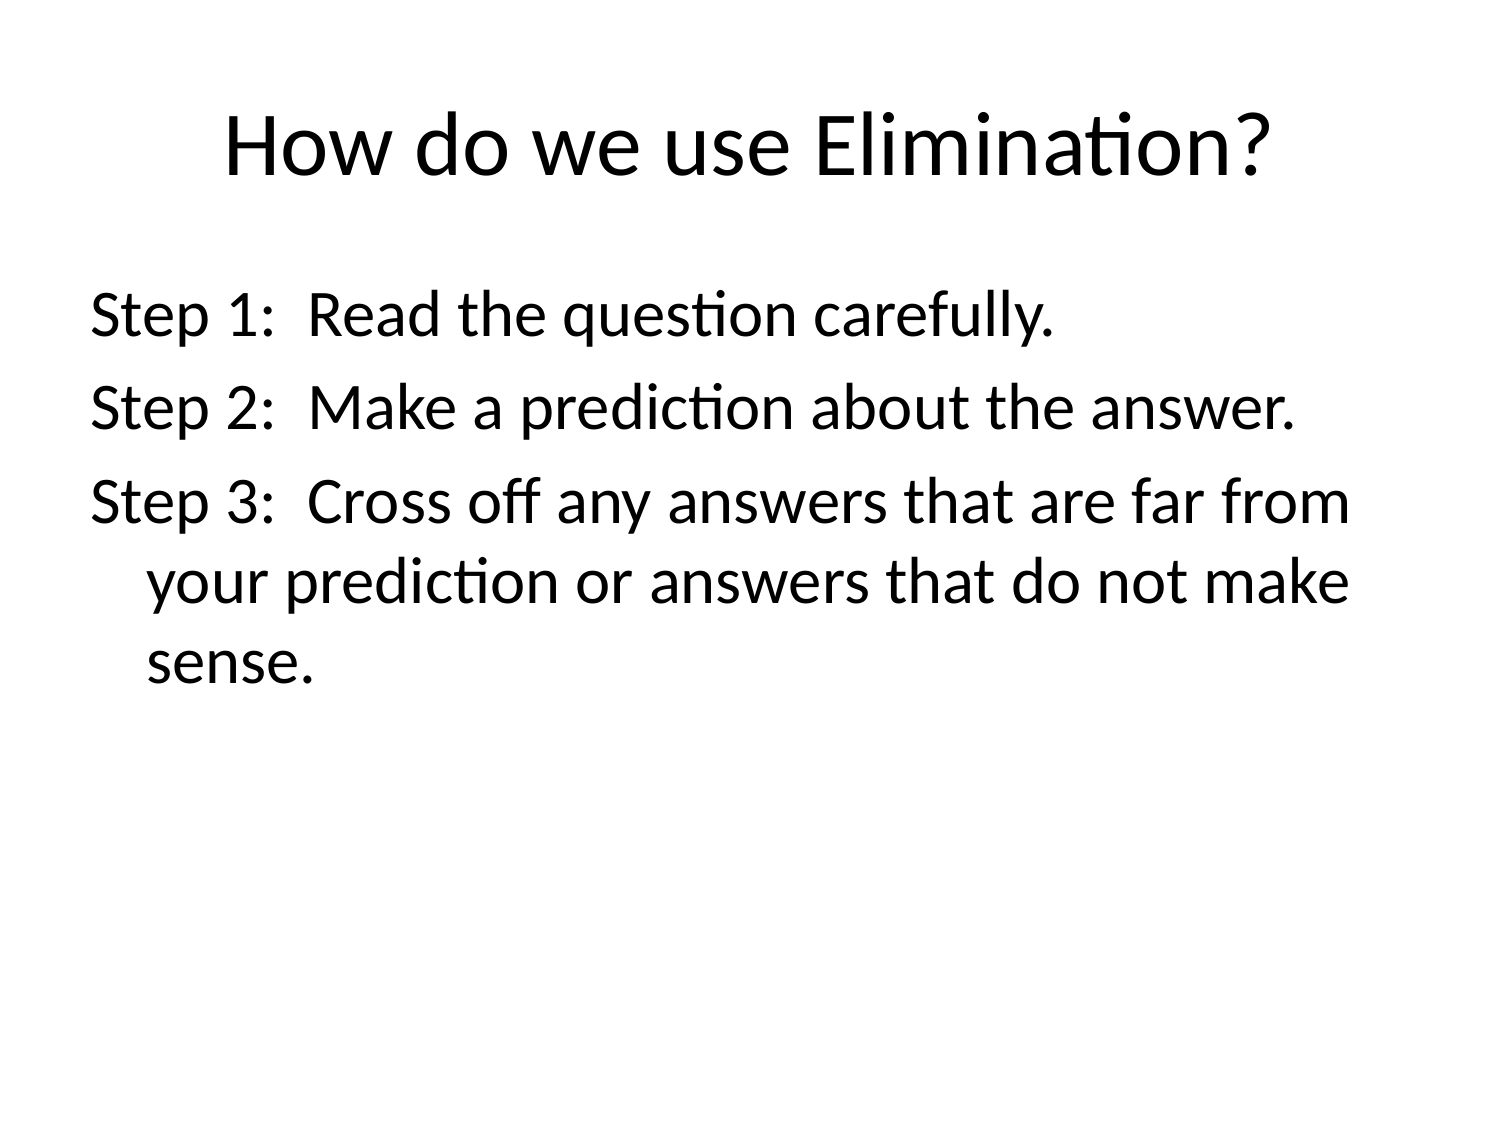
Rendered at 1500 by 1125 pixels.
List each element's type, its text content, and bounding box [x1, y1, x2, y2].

list Step 1: Read the question carefully. Step 2: Make a prediction about the answer. Step 3: Cross off any answers that are far from your prediction or answers that do not make sense. [75, 262, 1425, 1005]
title How do we use Elimination? [75, 45, 1425, 233]
